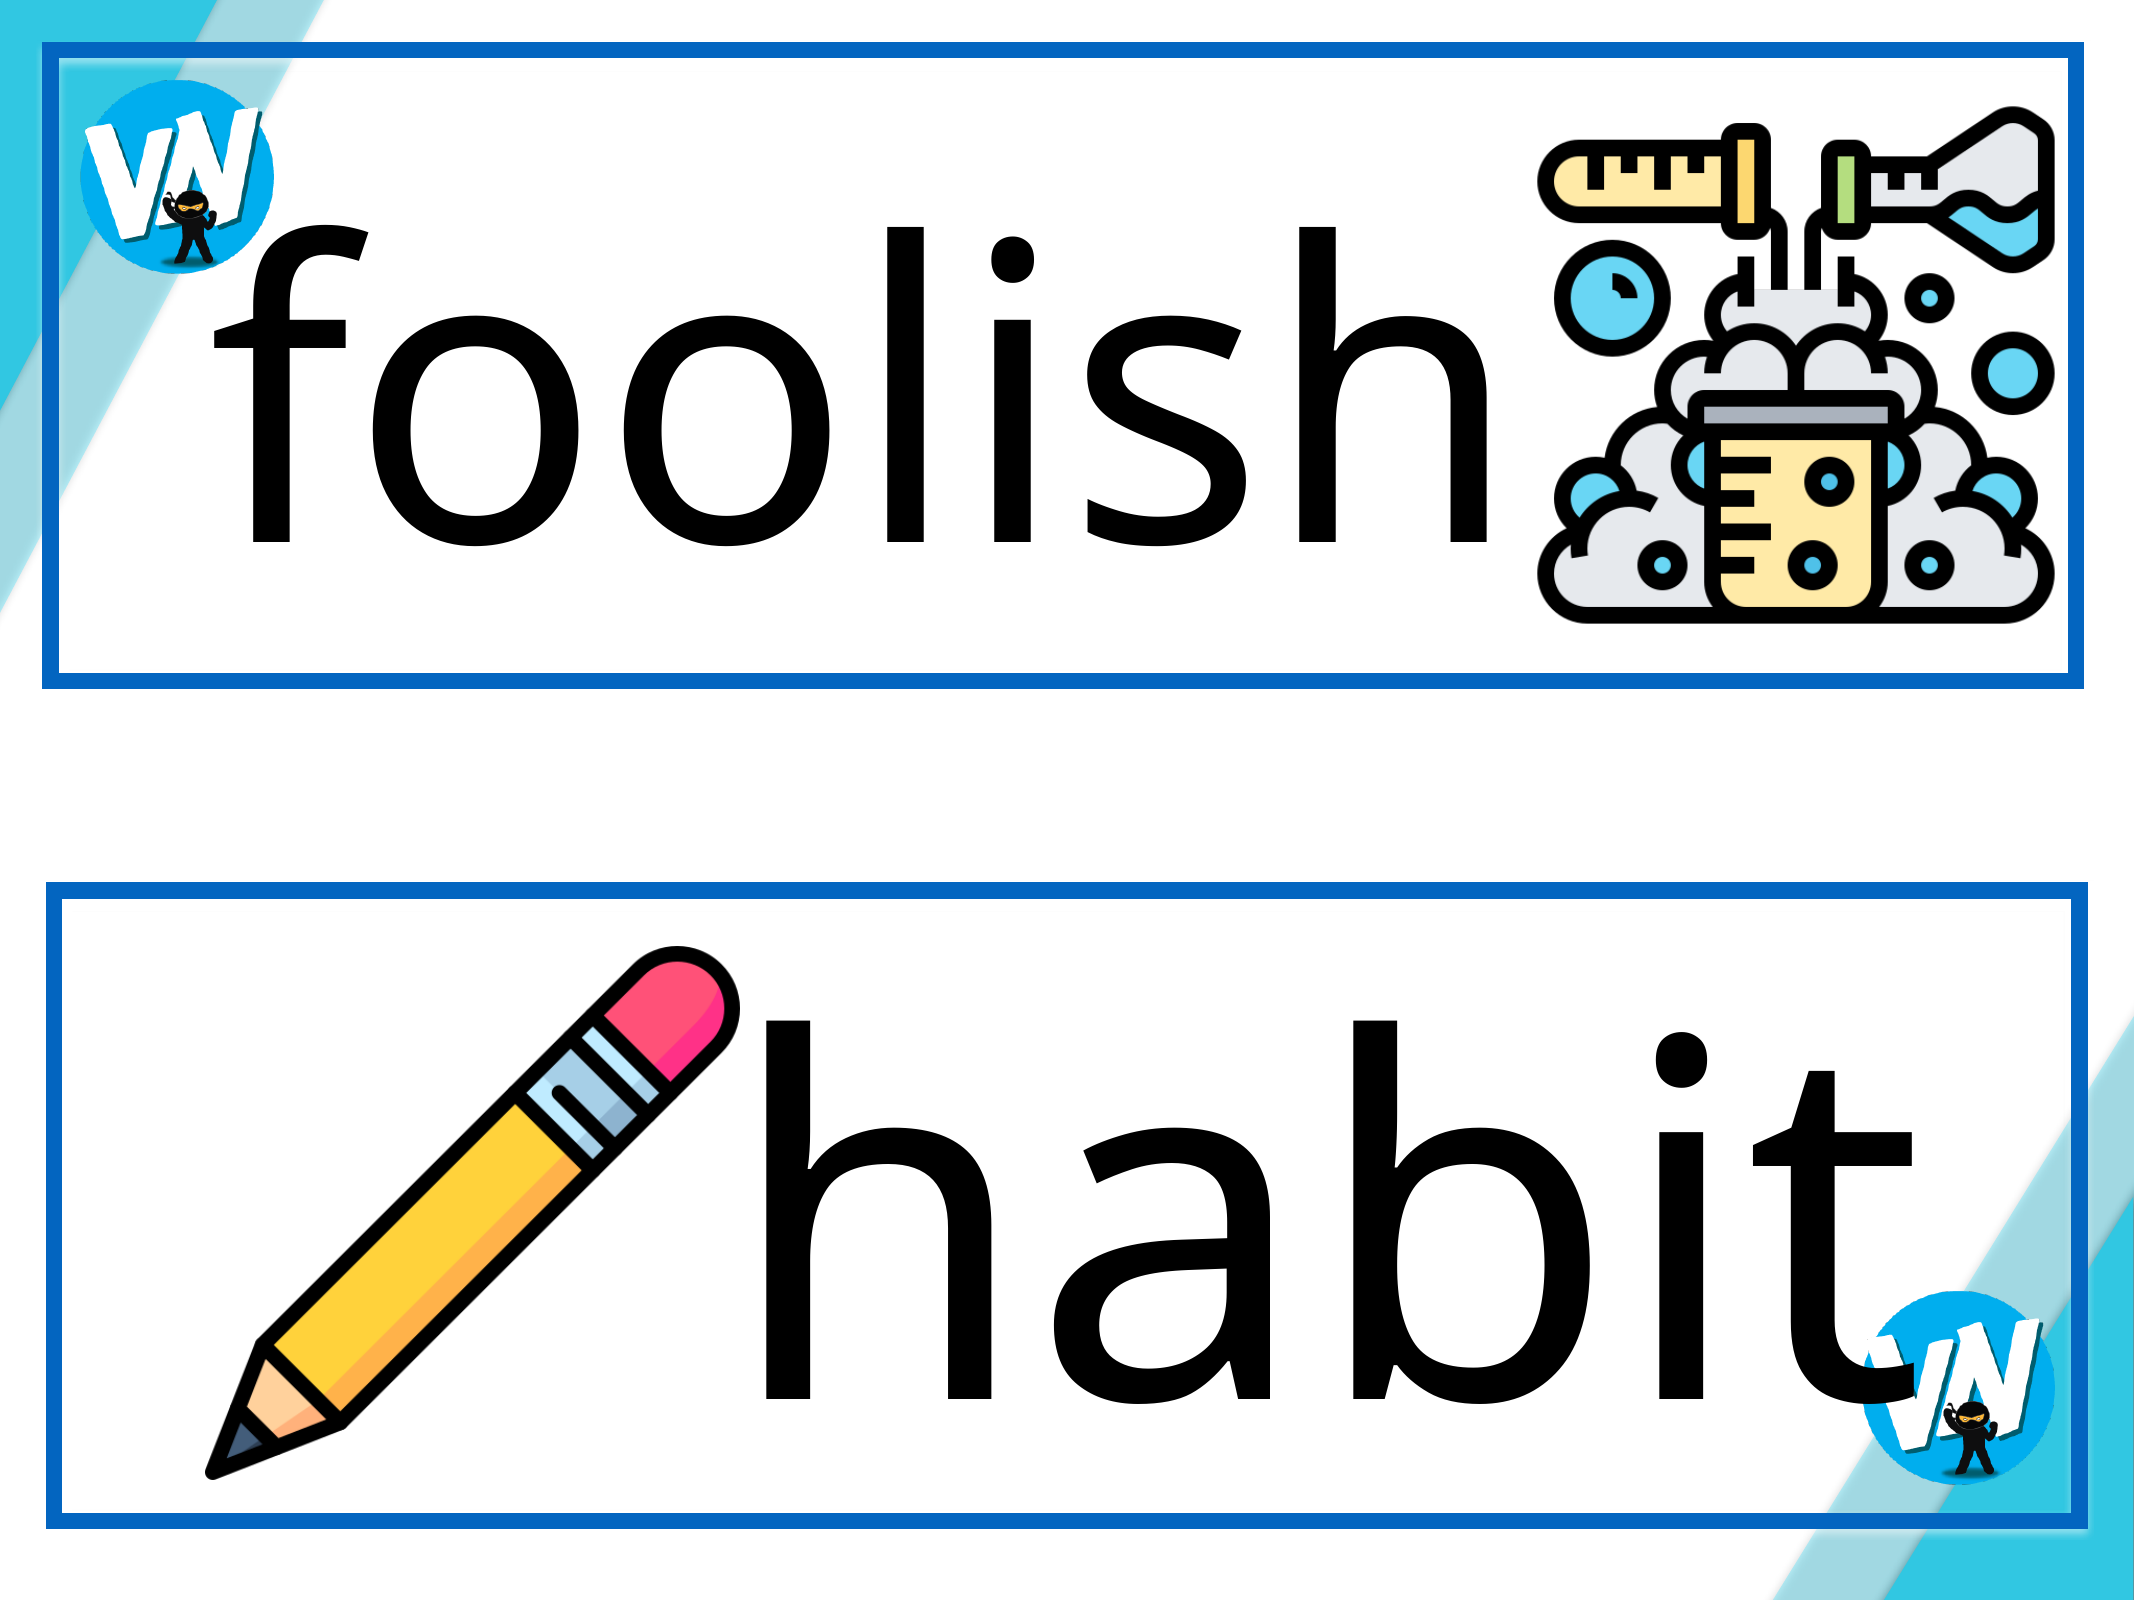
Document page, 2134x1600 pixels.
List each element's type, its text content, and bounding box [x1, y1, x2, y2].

picture [1529, 98, 2064, 633]
text_box foolish [199, 120, 1528, 635]
text_box [92, 50, 2076, 227]
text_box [1963, 235, 2134, 1600]
picture [205, 946, 740, 1481]
text_box [92, 890, 1956, 1522]
text_box [92, 283, 1956, 681]
text_box habit [516, 893, 1956, 1508]
picture [57, 77, 299, 278]
picture [1837, 1288, 2080, 1488]
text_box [0, 0, 81, 1544]
